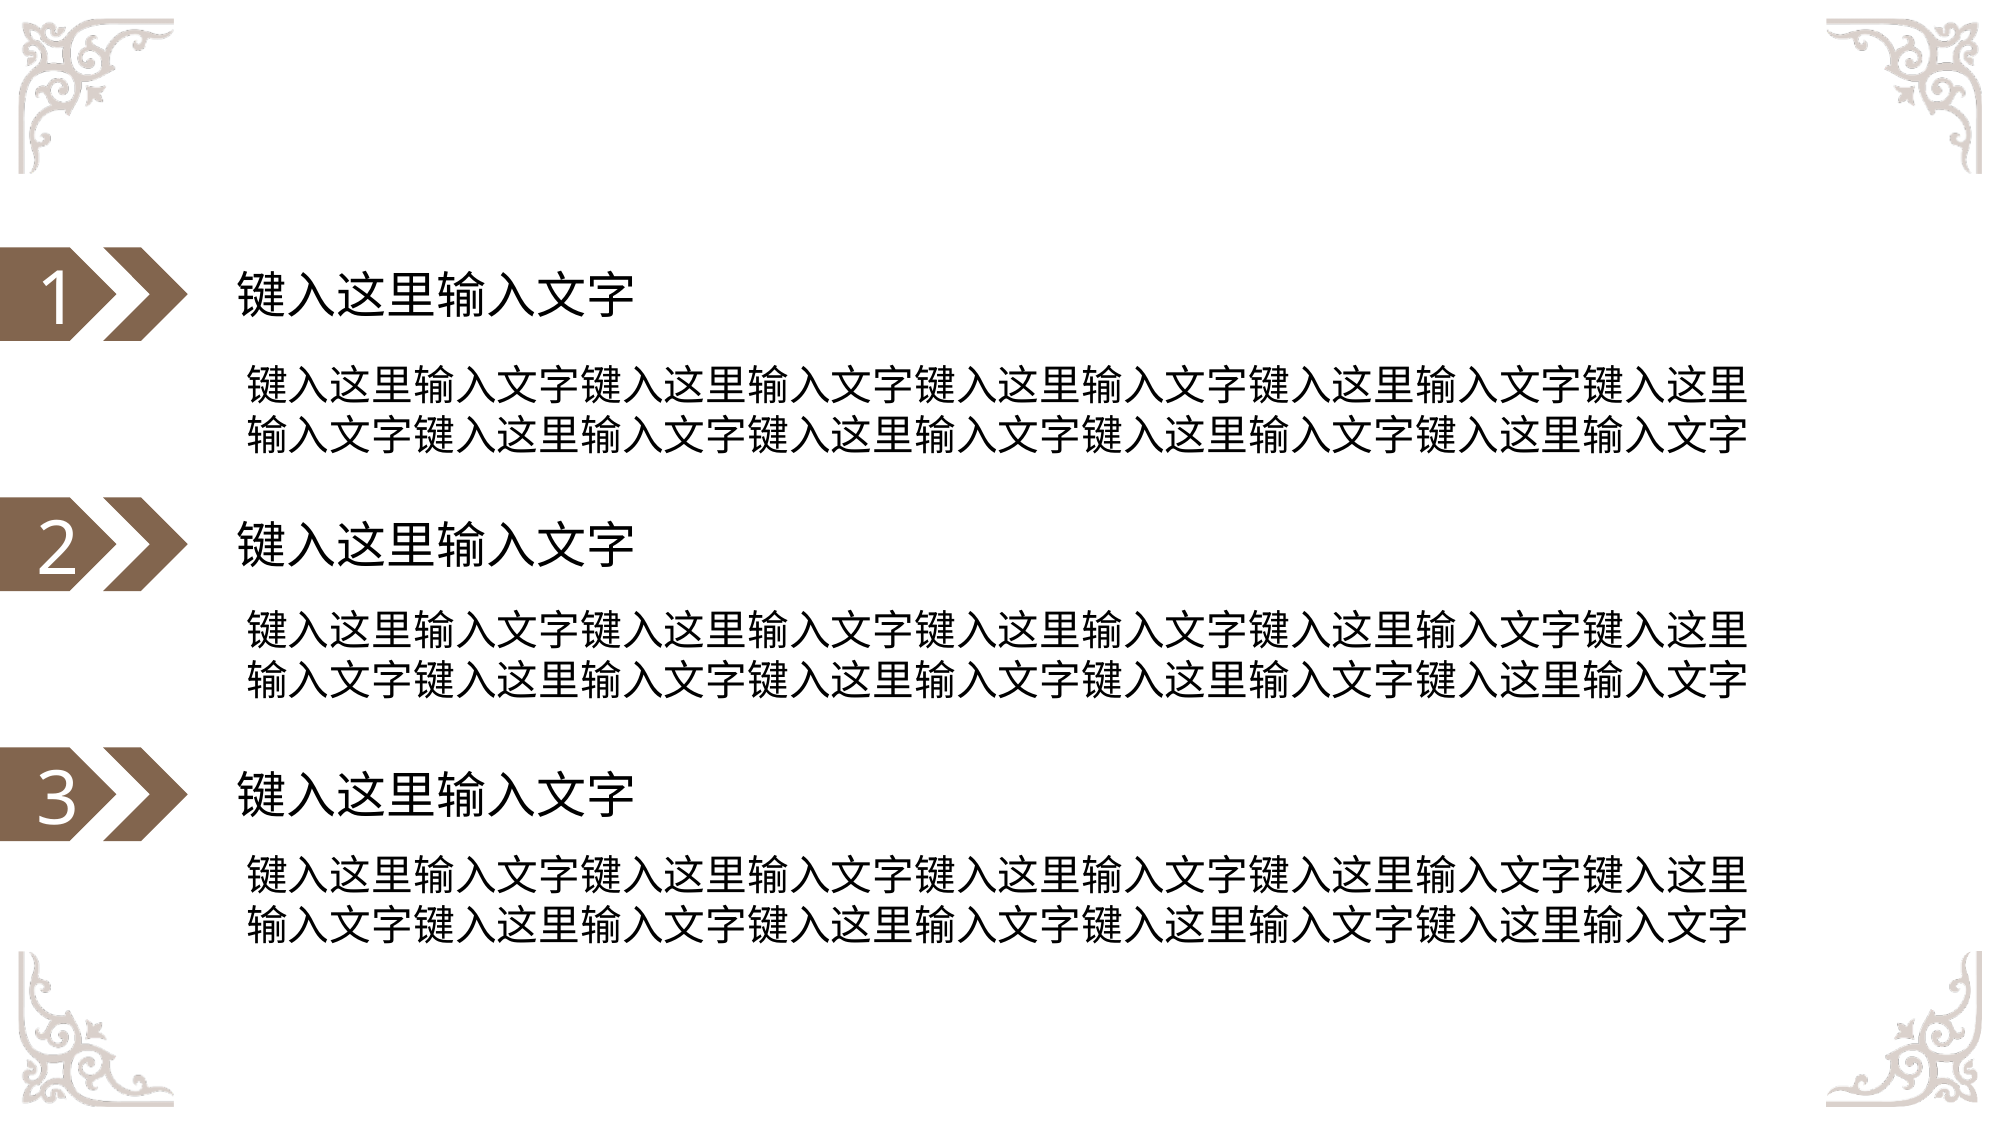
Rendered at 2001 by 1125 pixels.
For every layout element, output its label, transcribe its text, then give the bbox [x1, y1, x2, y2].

text_box 键入这里输入文字键入这里输入文字键入这里输入文字键入这里输入文字键入这里输入文字键入这里输入文字键入这里输入文字键入这里输入文字键入这里输入文字 [231, 841, 1769, 956]
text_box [0, 247, 188, 341]
text_box 键入这里输入文字键入这里输入文字键入这里输入文字键入这里输入文字键入这里输入文字键入这里输入文字键入这里输入文字键入这里输入文字键入这里输入文字 [231, 596, 1769, 712]
text_box 键入这里输入文字 [221, 506, 652, 582]
text_box 键入这里输入文字 [221, 756, 652, 832]
text_box 键入这里输入文字 [221, 256, 652, 331]
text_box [0, 497, 188, 591]
picture [1827, 19, 1981, 173]
text_box 键入这里输入文字键入这里输入文字键入这里输入文字键入这里输入文字键入这里输入文字键入这里输入文字键入这里输入文字键入这里输入文字键入这里输入文字 [231, 351, 1769, 467]
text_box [0, 747, 188, 842]
picture [19, 19, 173, 173]
picture [1826, 951, 1982, 1107]
picture [19, 952, 173, 1106]
